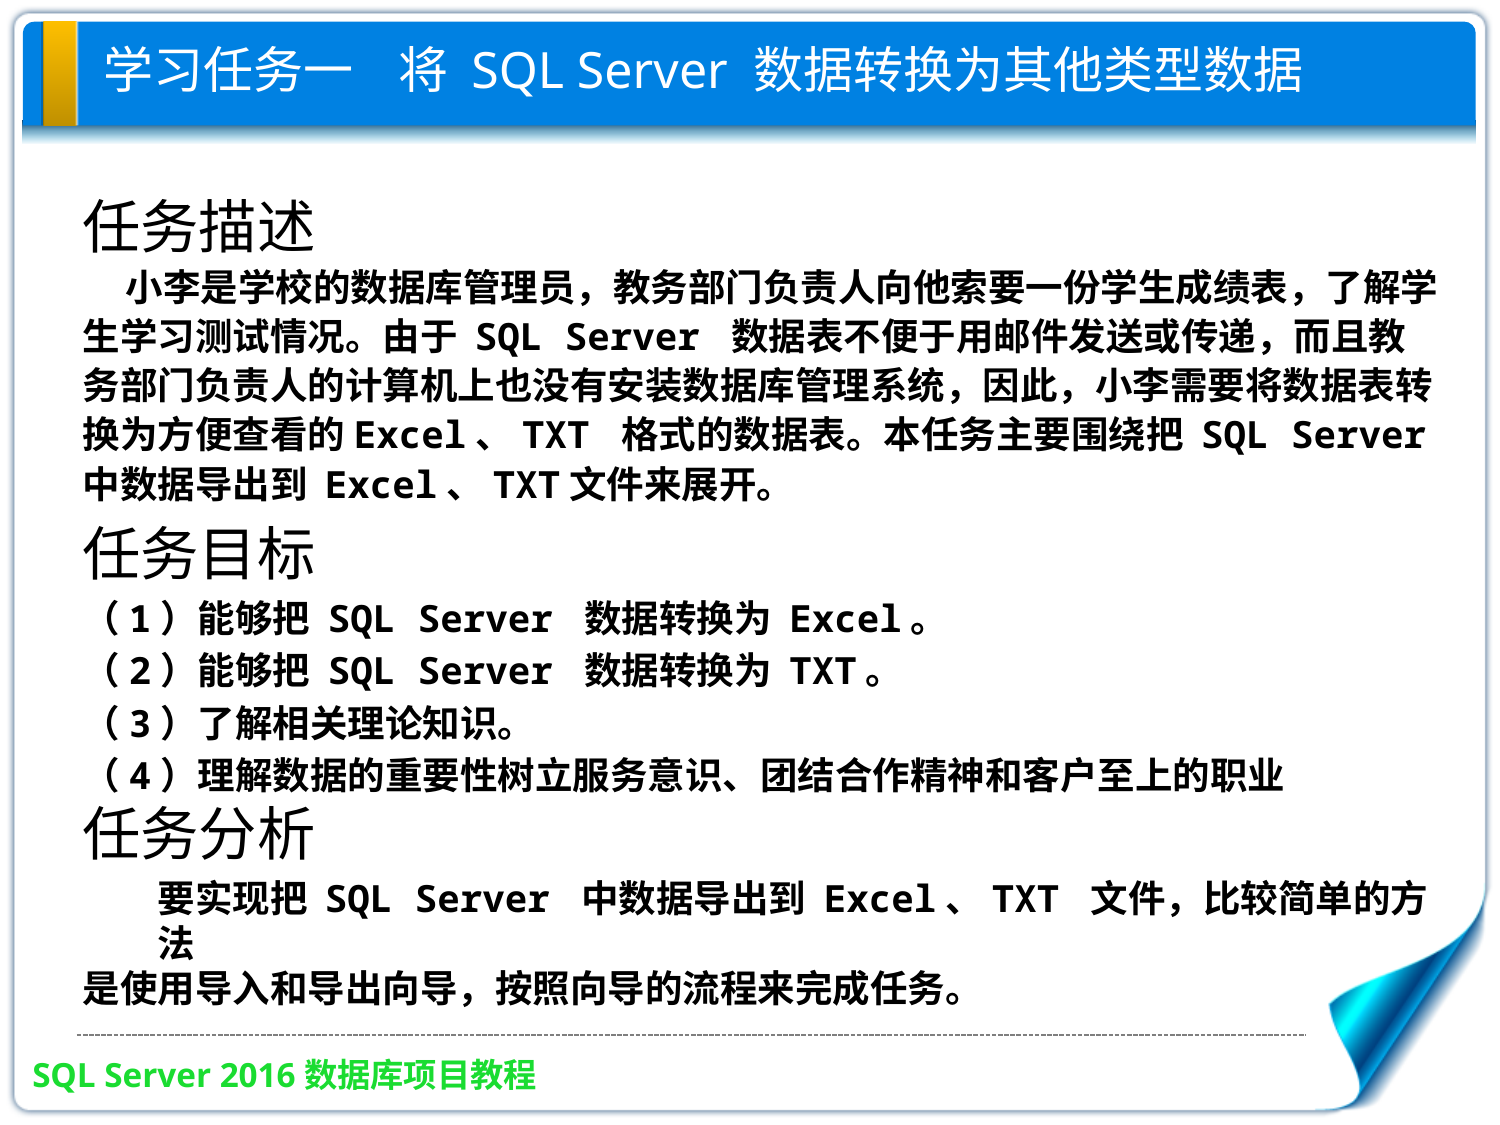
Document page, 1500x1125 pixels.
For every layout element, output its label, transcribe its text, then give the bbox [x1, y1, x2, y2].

picture [0, 0, 1500, 1125]
list 任务描述 小李是学校的数据库管理员，教务部门负责人向他索要一份学生成绩表，了解学生学习测试情况。由于 SQL Server 数据表不便于用邮件发送或传递，而且教务部门负责人的计算机上也没有安装数据库管理系统，因此，小李需要将数据表转换为方便查看的Excel、TXT 格式的数据表。本任务主要围绕把 SQL Server 中数据导出到 Excel、TXT文件来展开。 任务目标 （1）能够把 SQL Server 数据转换为 Excel。 （2）能够把 SQL Server 数据转换为 TXT。 （3）了解相关理论知识。 （4）理解数据的重要性树立服务意识、团结合作精神和客户至上的职业 任务分析 要实现把 SQL Server 中数据导出到 Excel、TXT 文件，比较简单的方法 是使用导入和导出向导，按照向导的流程来完成任务。 [67, 182, 1457, 1006]
title 学习任务一 将 SQL Server 数据转换为其他类型数据 [88, 30, 1401, 124]
